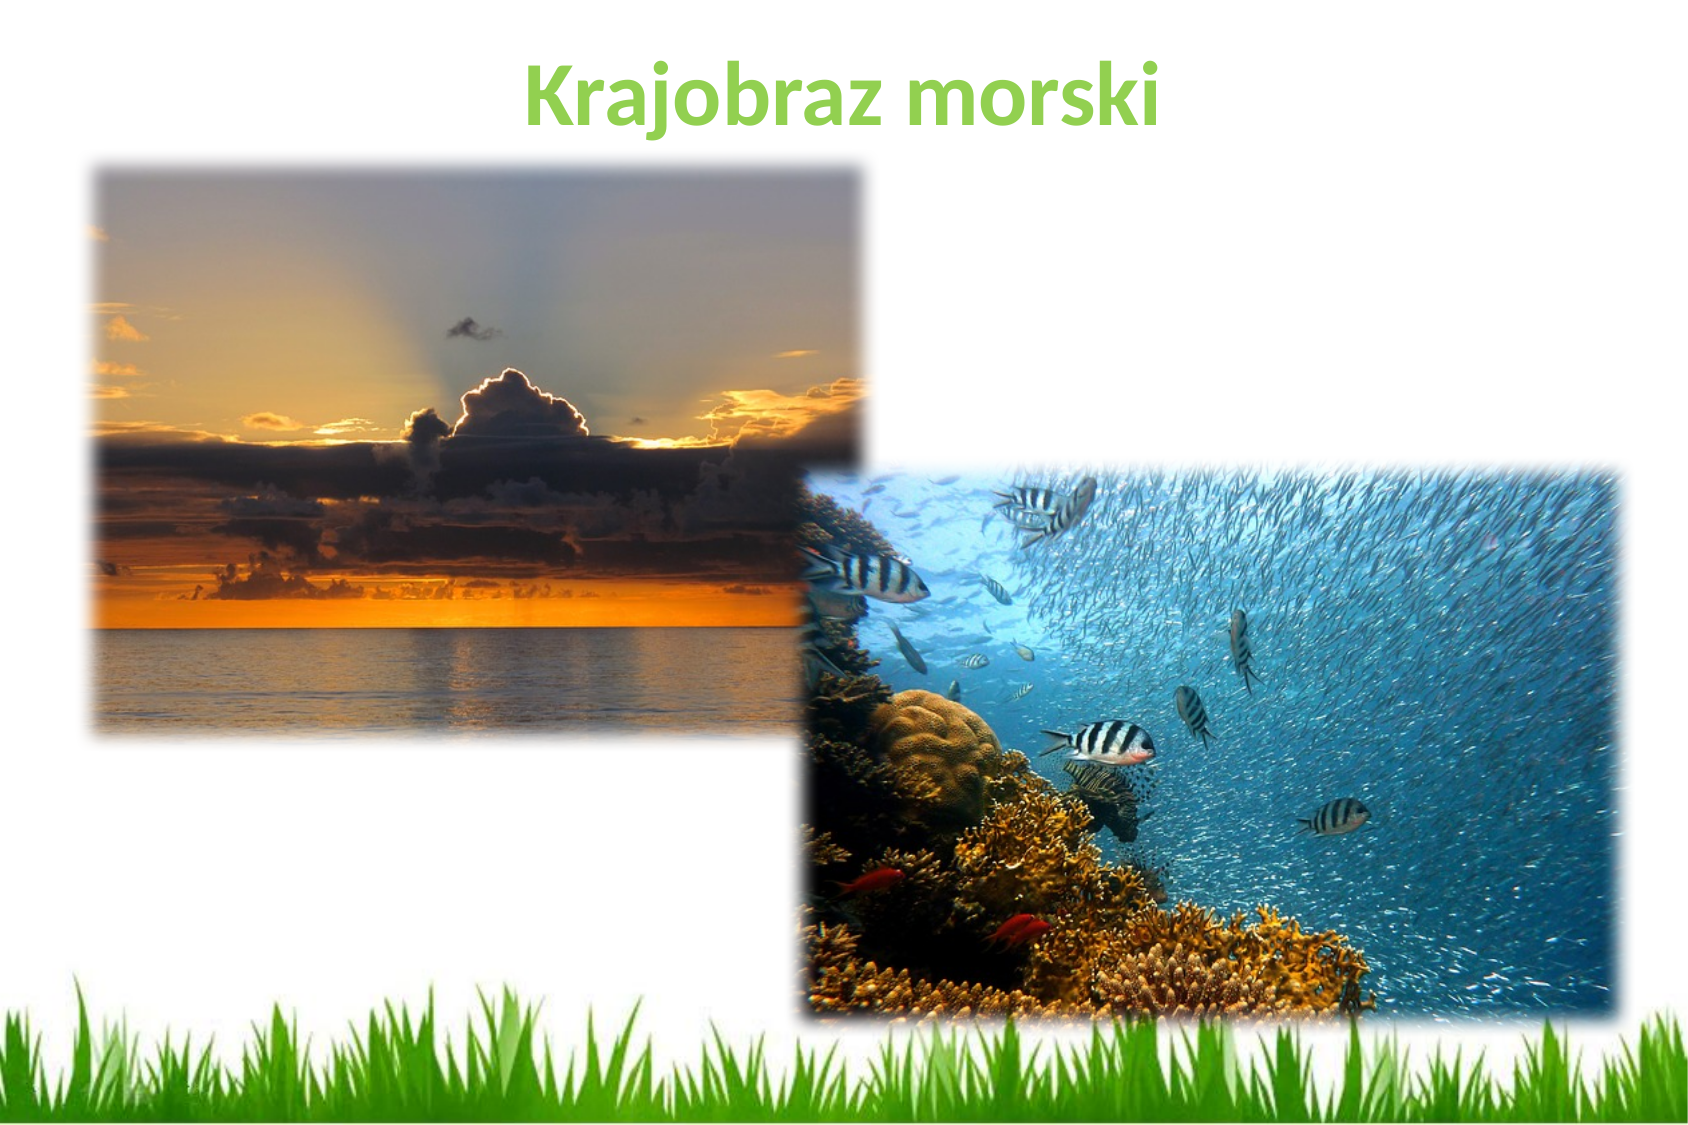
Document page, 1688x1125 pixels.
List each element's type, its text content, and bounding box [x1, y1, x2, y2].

picture [0, 0, 1688, 1125]
title Krajobraz morski [84, 0, 1604, 183]
